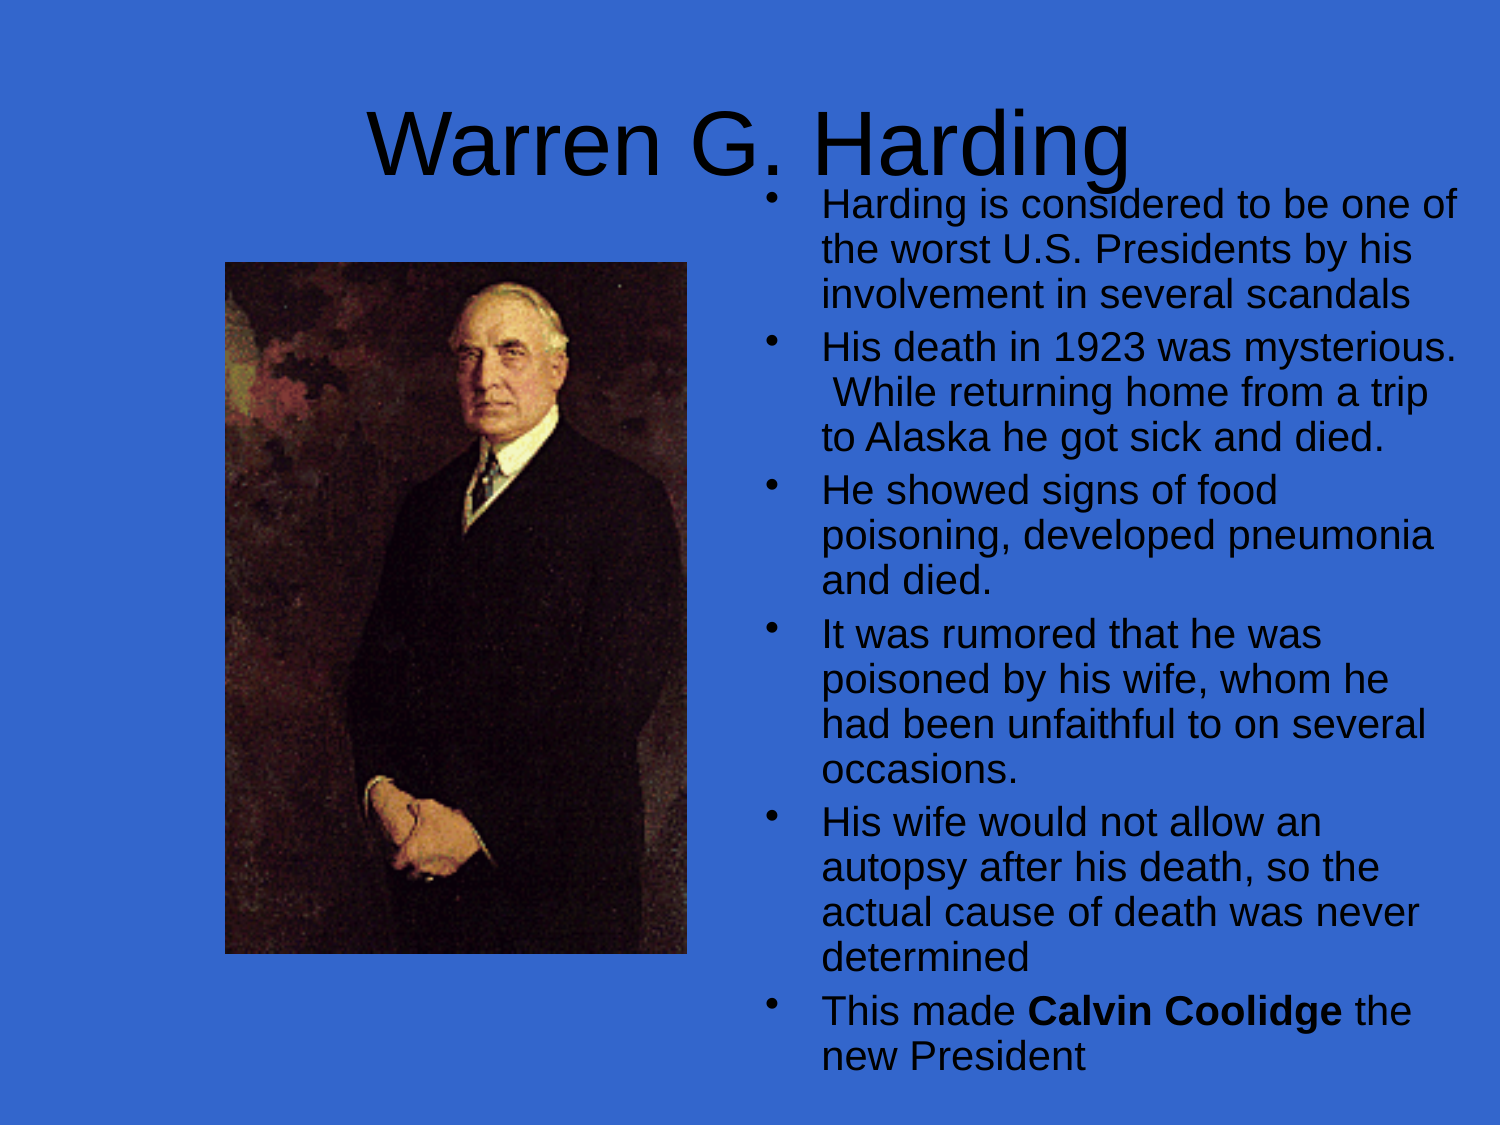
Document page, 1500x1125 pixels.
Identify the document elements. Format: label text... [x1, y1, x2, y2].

title Warren G. Harding [75, 45, 1425, 233]
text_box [224, 262, 687, 954]
list Harding is considered to be one of the worst U.S. Presidents by his involvement in several scandals His death in 1923 was mysterious. While returning home from a trip to Alaska he got sick and died. He showed signs of food poisoning, developed pneumonia and died. It was rumored that he was poisoned by his wife, whom he had been unfaithful to on several occasions. His wife would not allow an autopsy after his death, so the actual cause of death was never determined This made Calvin Coolidge the new President [750, 174, 1475, 1063]
